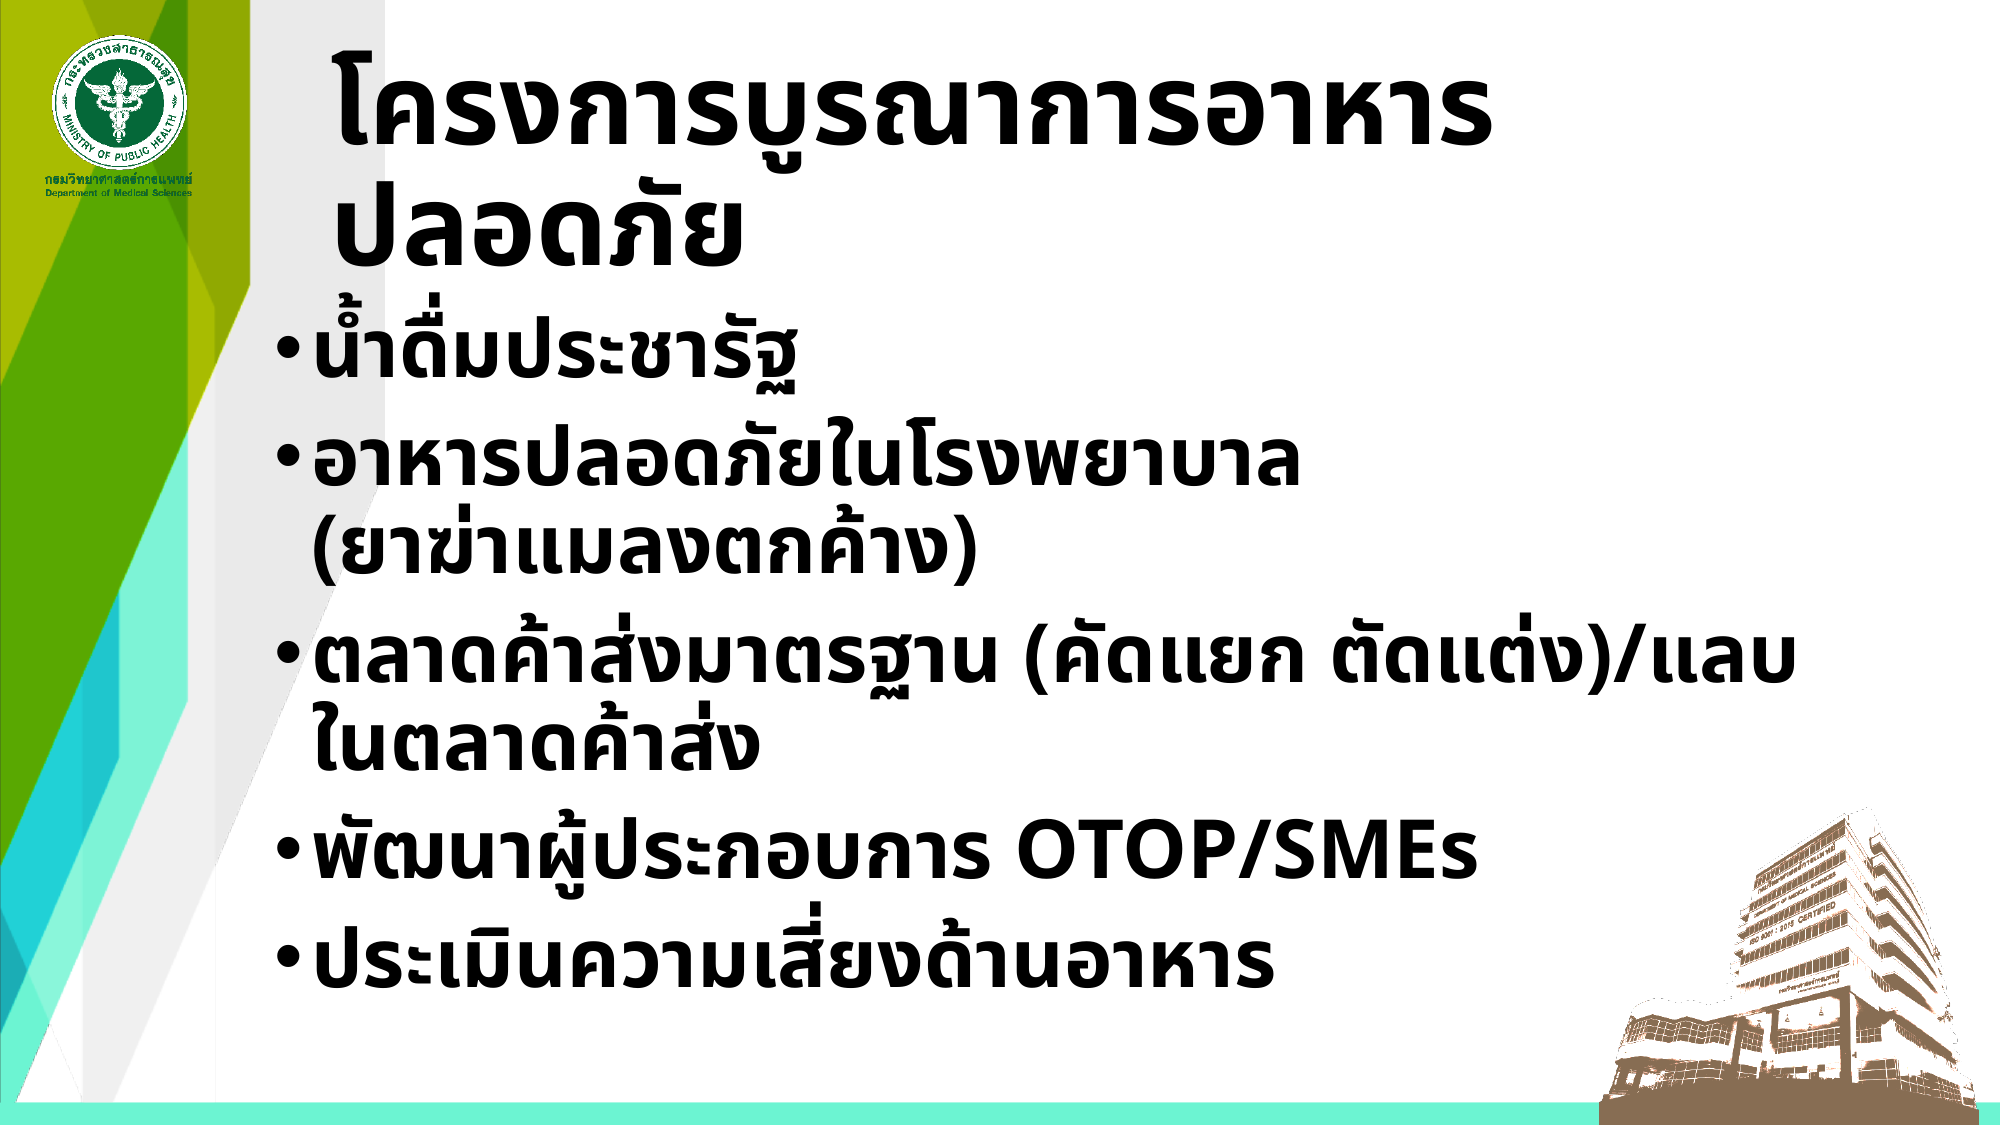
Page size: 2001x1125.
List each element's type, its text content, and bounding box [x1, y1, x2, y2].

list น้ำดื่มประชารัฐ อาหารปลอดภัยในโรงพยาบาล (ยาฆ่าแมลงตกค้าง) ตลาดค้าส่งมาตรฐาน (คัดแยก ตัดแต่ง)/แลบในตลาดค้าส่ง พัฒนาผู้ประกอบการ OTOP/SMEs ประเมินความเสี่ยงด้านอาหาร [259, 299, 1863, 1014]
picture [0, 1, 385, 1102]
title โครงการบูรณาการอาหารปลอดภัย [315, 59, 1863, 278]
picture [1599, 805, 1979, 1125]
